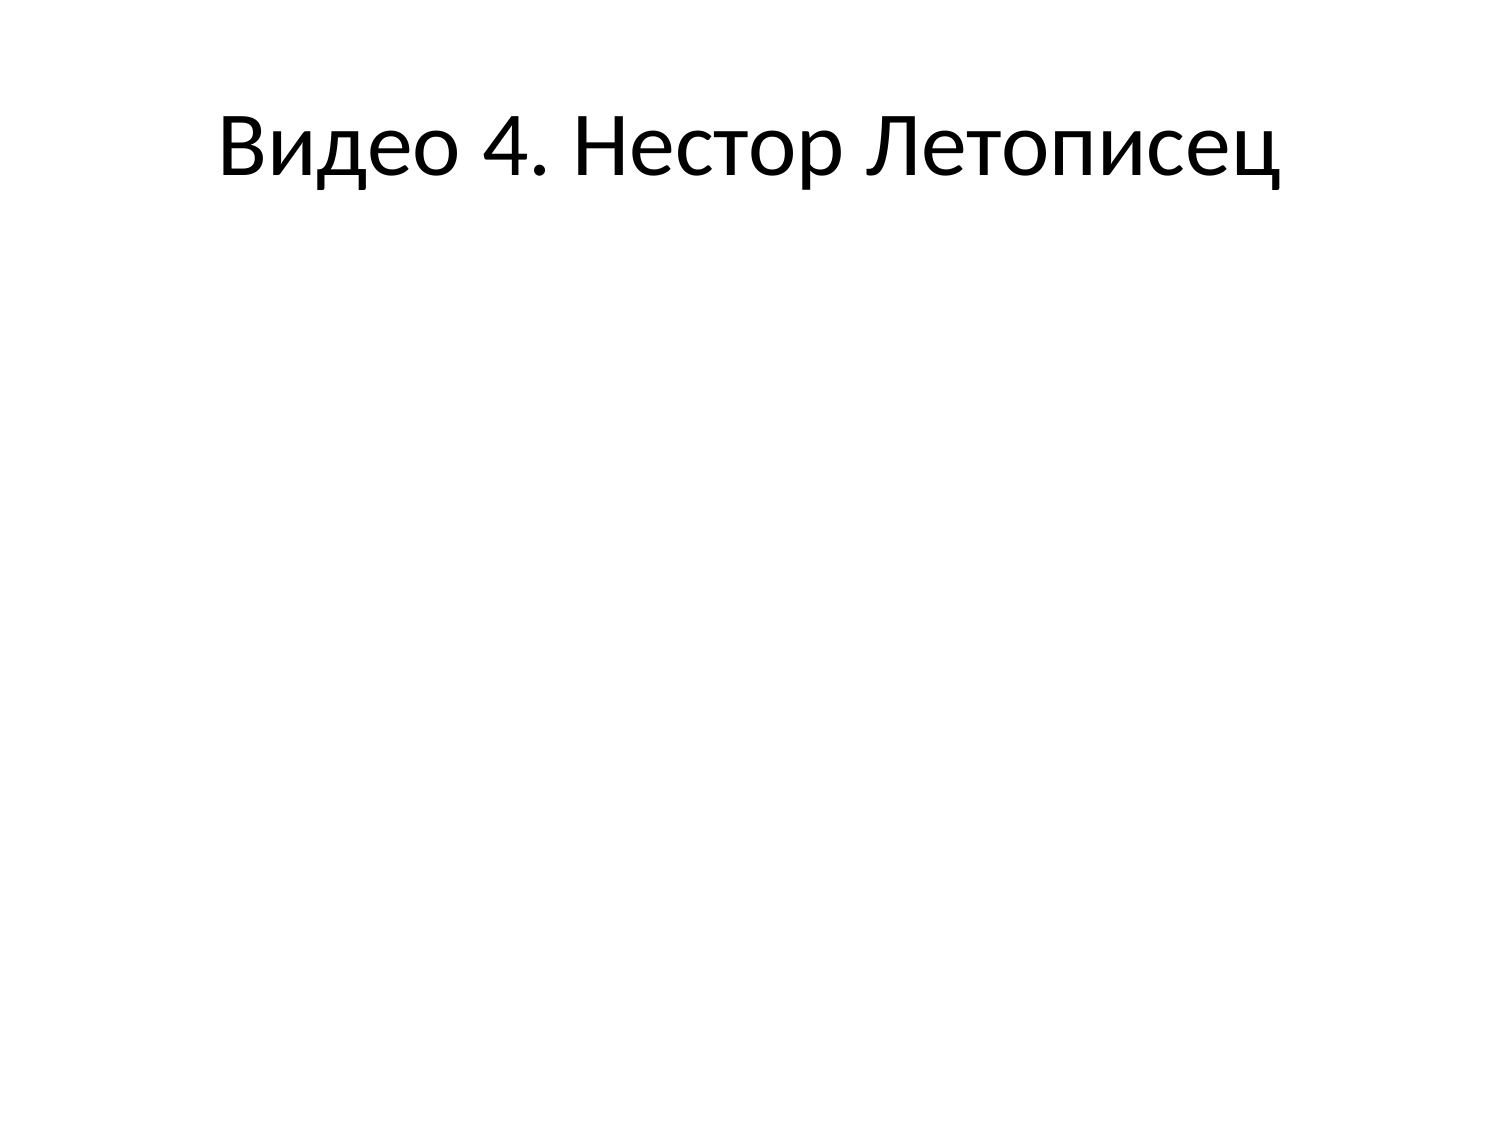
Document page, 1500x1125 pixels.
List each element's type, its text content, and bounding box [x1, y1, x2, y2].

title Видео 4. Нестор Летописец [75, 45, 1425, 233]
